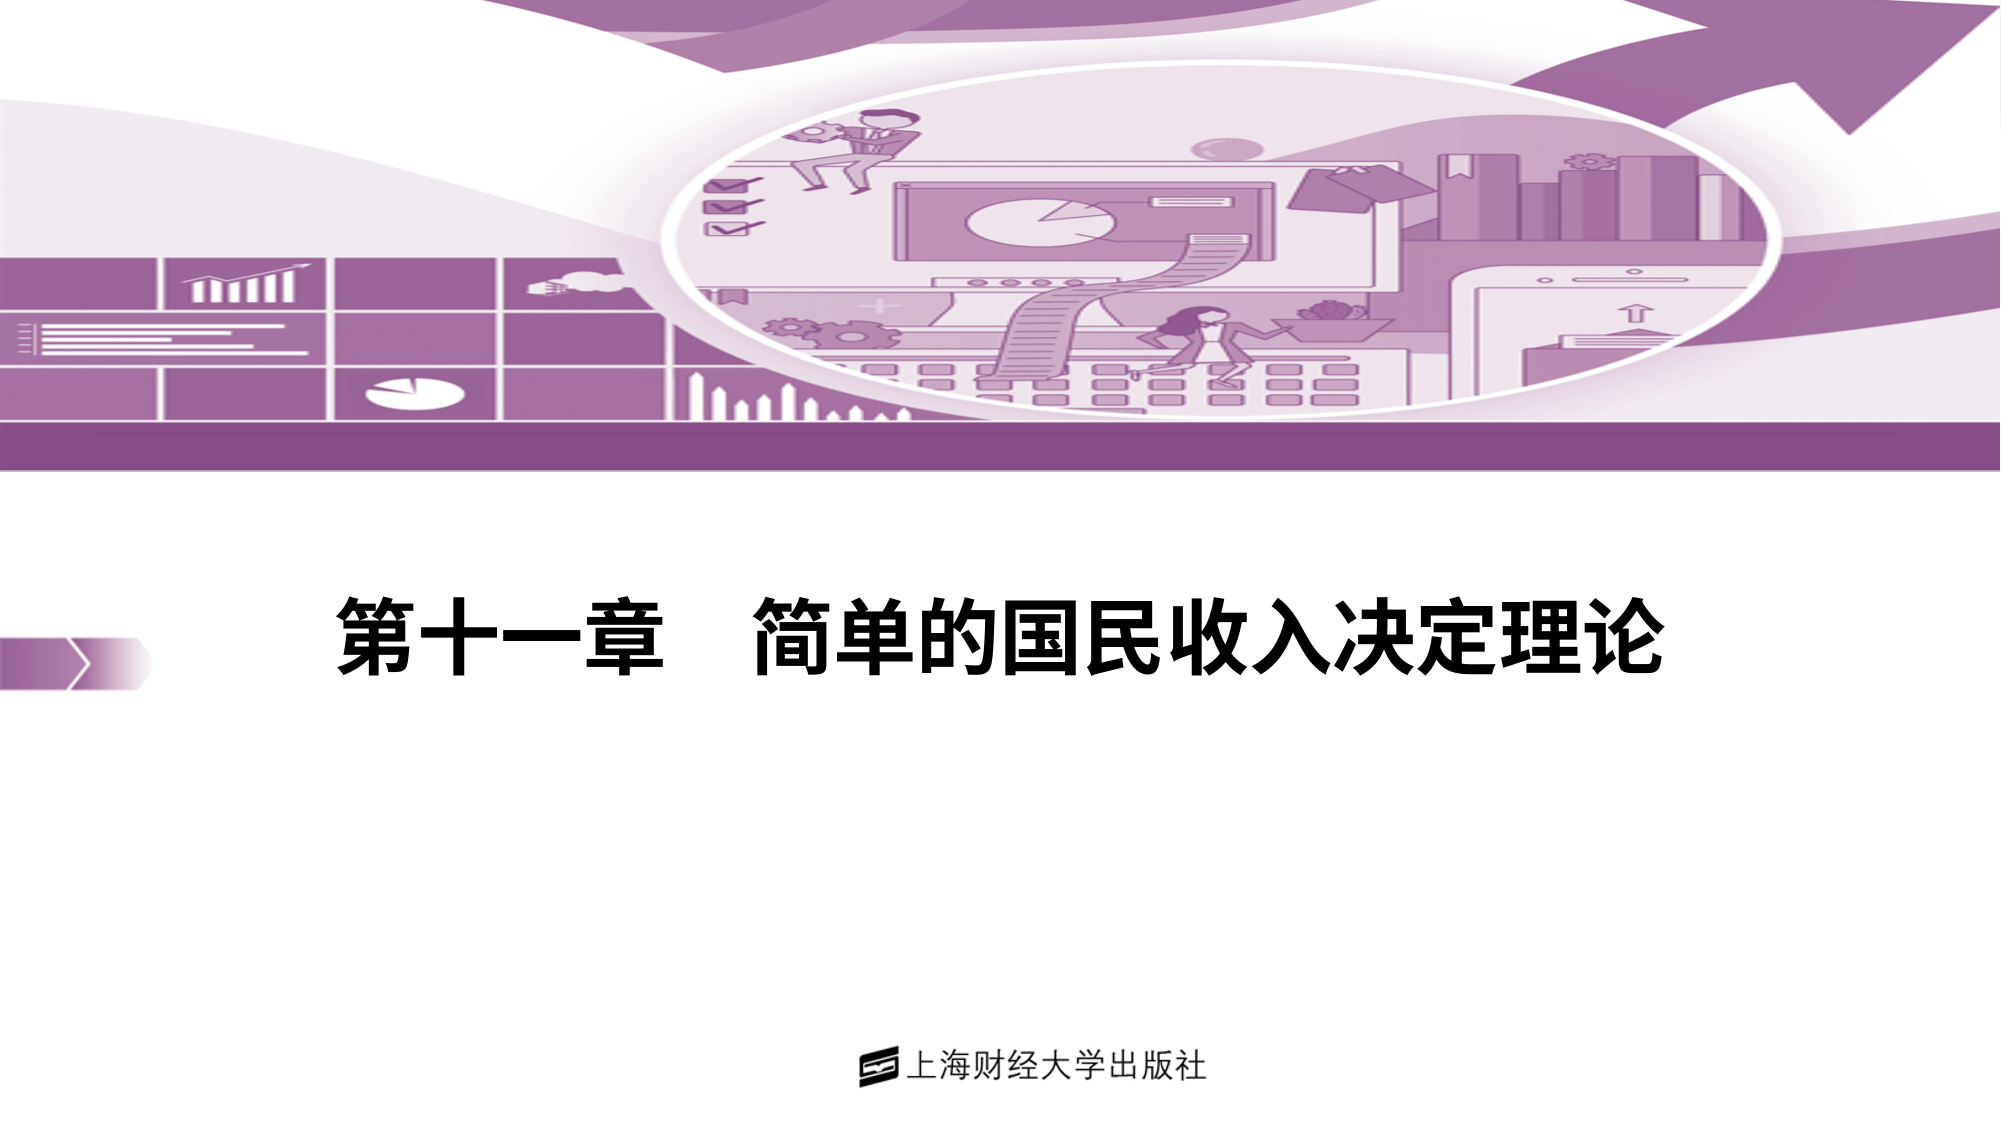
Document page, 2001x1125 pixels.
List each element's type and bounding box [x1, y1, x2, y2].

list [0, 0, 2000, 1125]
